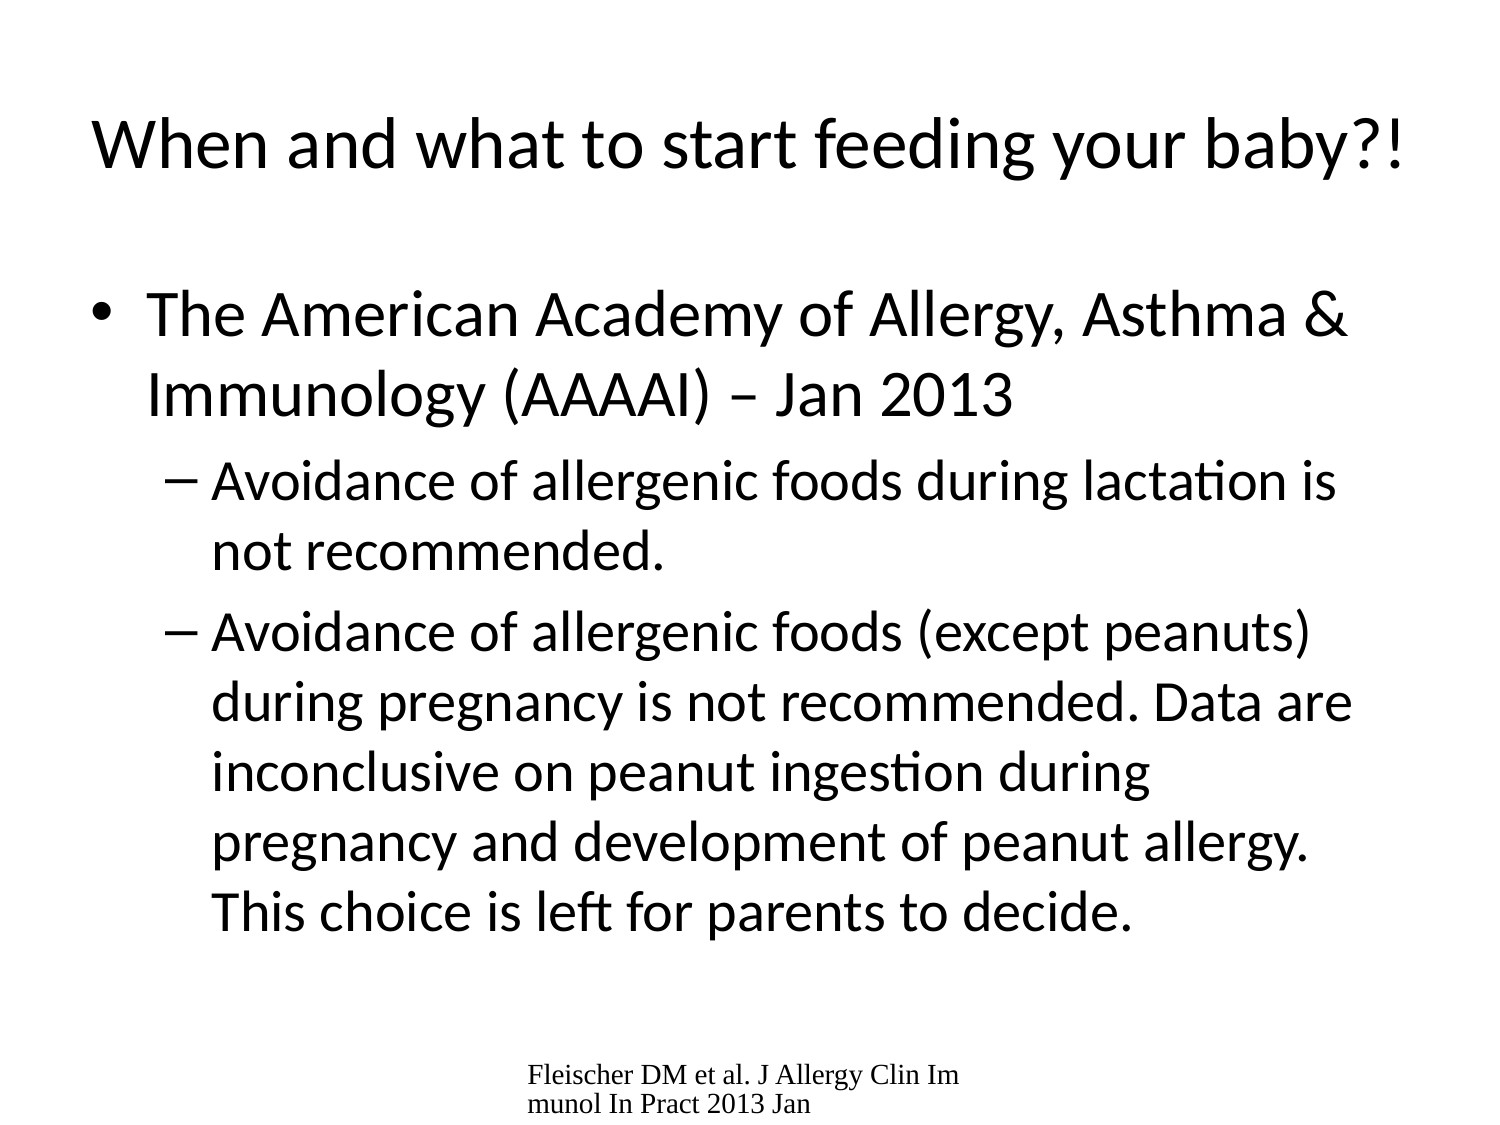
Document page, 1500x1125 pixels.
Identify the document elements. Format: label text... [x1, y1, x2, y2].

title When and what to start feeding your baby?! [75, 45, 1425, 233]
footer Fleischer DM et al. J Allergy Clin Immunol In Pract 2013 Jan [512, 1042, 988, 1103]
list The American Academy of Allergy, Asthma & Immunology (AAAAI) – Jan 2013 Avoidance of allergenic foods during lactation is not recommended. Avoidance of allergenic foods (except peanuts) during pregnancy is not recommended. Data are inconclusive on peanut ingestion during pregnancy and development of peanut allergy. This choice is left for parents to decide. [75, 262, 1425, 1005]
